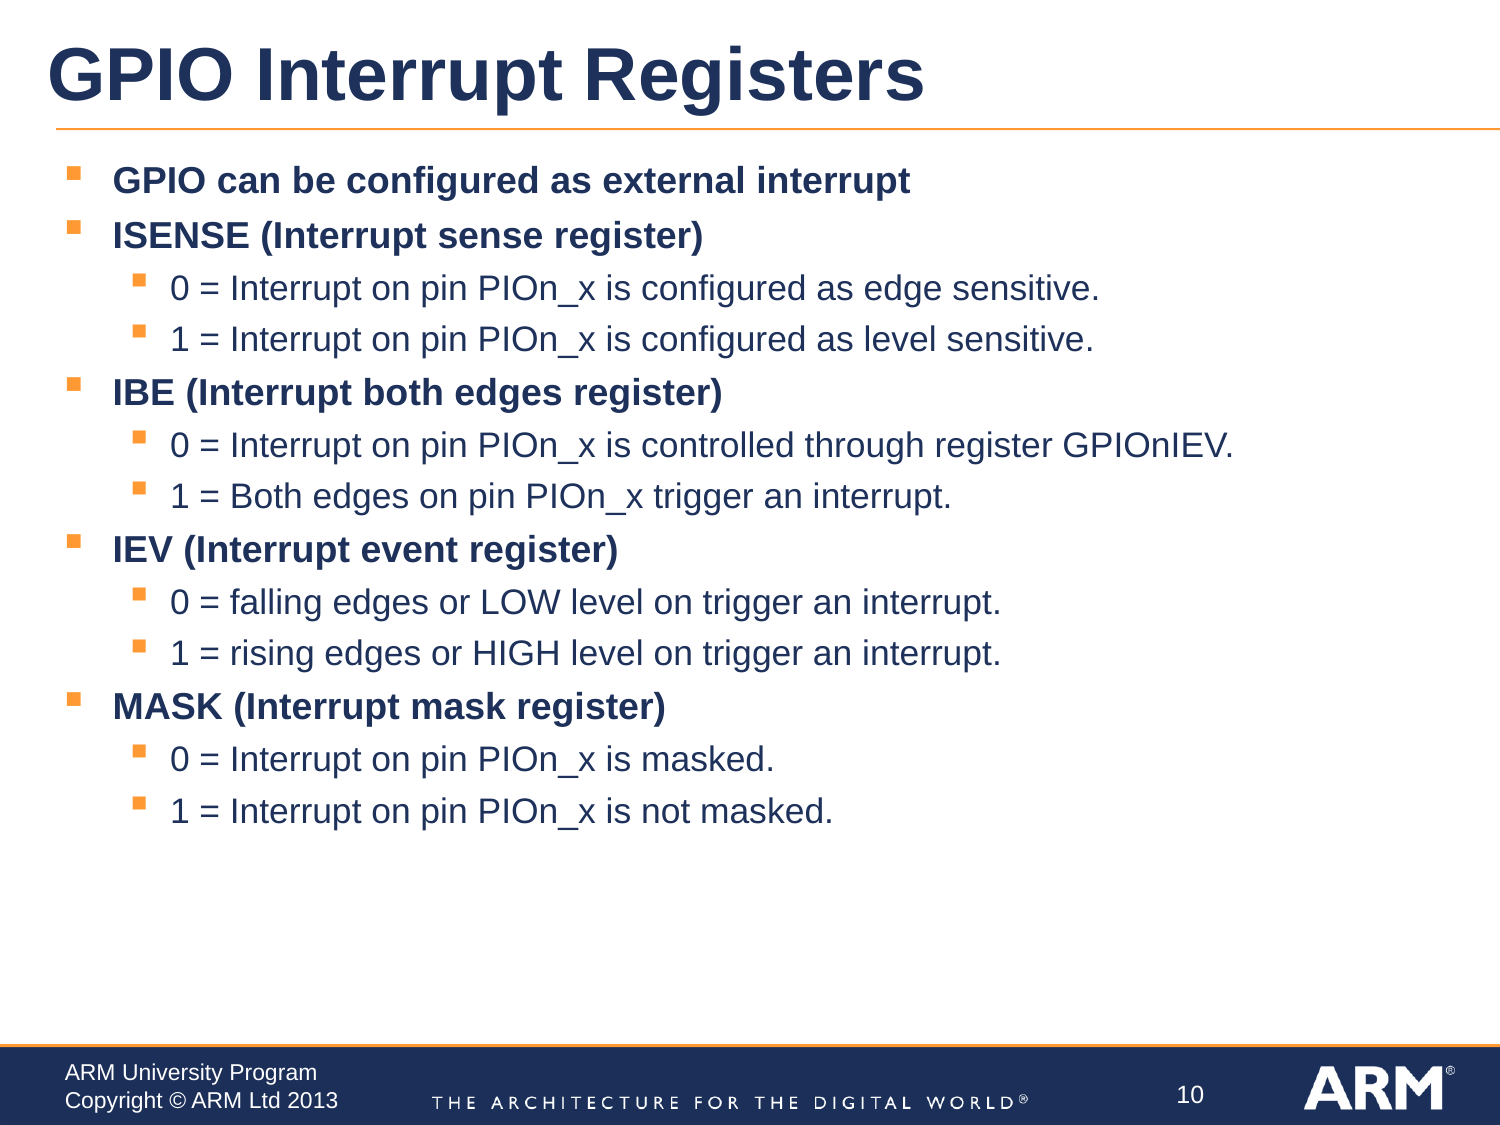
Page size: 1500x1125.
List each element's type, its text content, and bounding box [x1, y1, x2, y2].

picture [0, 1048, 1500, 1125]
list GPIO can be configured as external interrupt ISENSE (Interrupt sense register) 0 = Interrupt on pin PIOn_x is configured as edge sensitive. 1 = Interrupt on pin PIOn_x is configured as level sensitive. IBE (Interrupt both edges register) 0 = Interrupt on pin PIOn_x is controlled through register GPIOnIEV. 1 = Both edges on pin PIOn_x trigger an interrupt. IEV (Interrupt event register) 0 = falling edges or LOW level on trigger an interrupt. 1 = rising edges or HIGH level on trigger an interrupt. MASK (Interrupt mask register) 0 = Interrupt on pin PIOn_x is masked. 1 = Interrupt on pin PIOn_x is not masked. [49, 149, 1466, 1040]
title GPIO Interrupt Registers [34, 1, 1500, 141]
